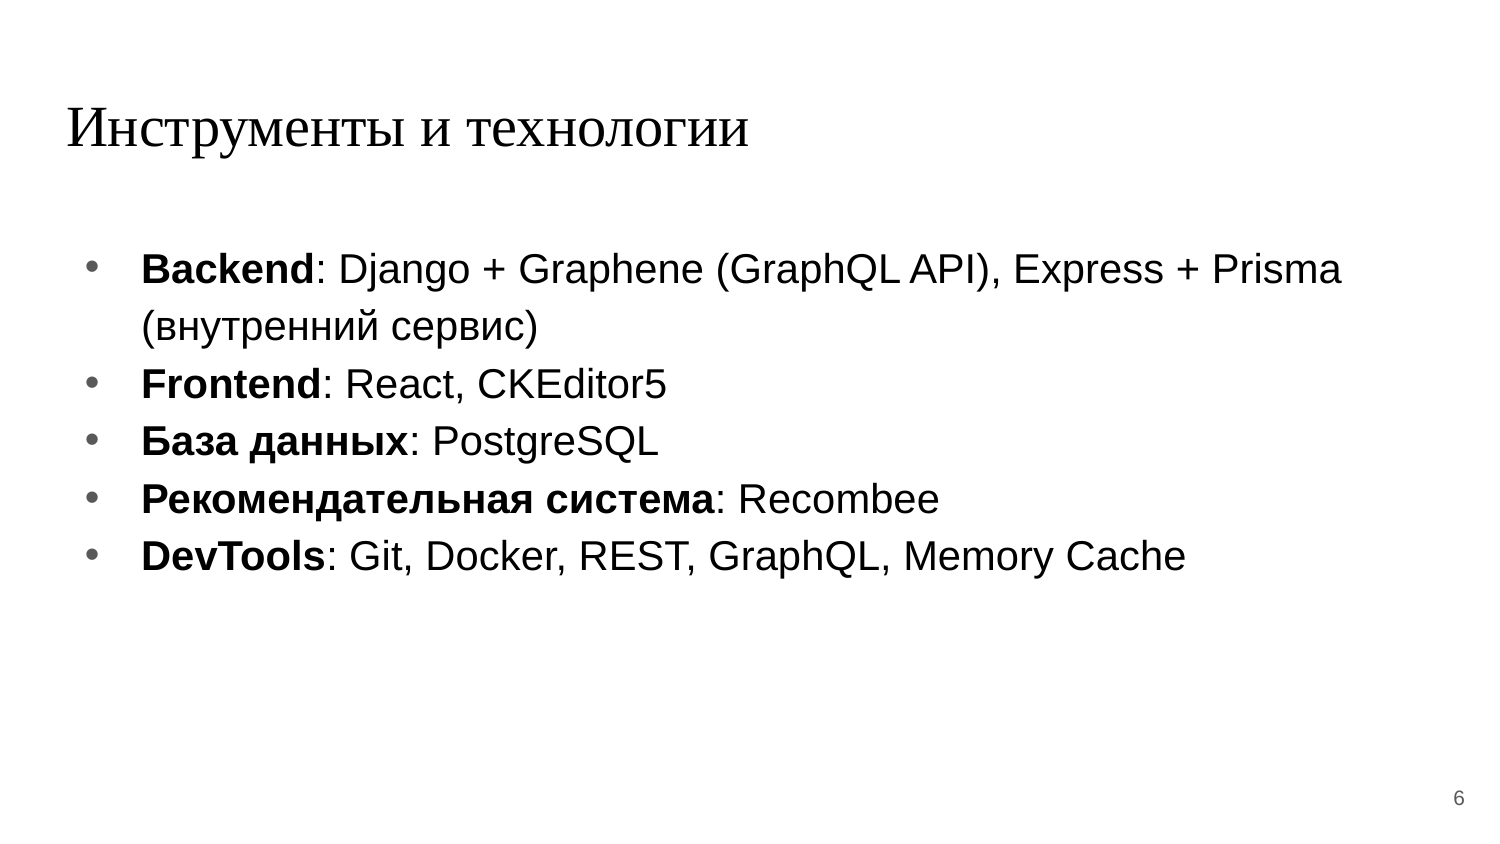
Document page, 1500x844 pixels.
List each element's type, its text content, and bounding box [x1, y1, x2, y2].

title Инструменты и технологии [51, 72, 1449, 167]
slide_number 6 [1389, 764, 1480, 830]
list Backend: Django + Graphene (GraphQL API), Express + Prisma (внутренний сервис) Frontend: React, CKEditor5 База данных: PostgreSQL Рекомендательная система: Recombee DevTools: Git, Docker, REST, GraphQL, Memory Cache [51, 219, 1449, 780]
